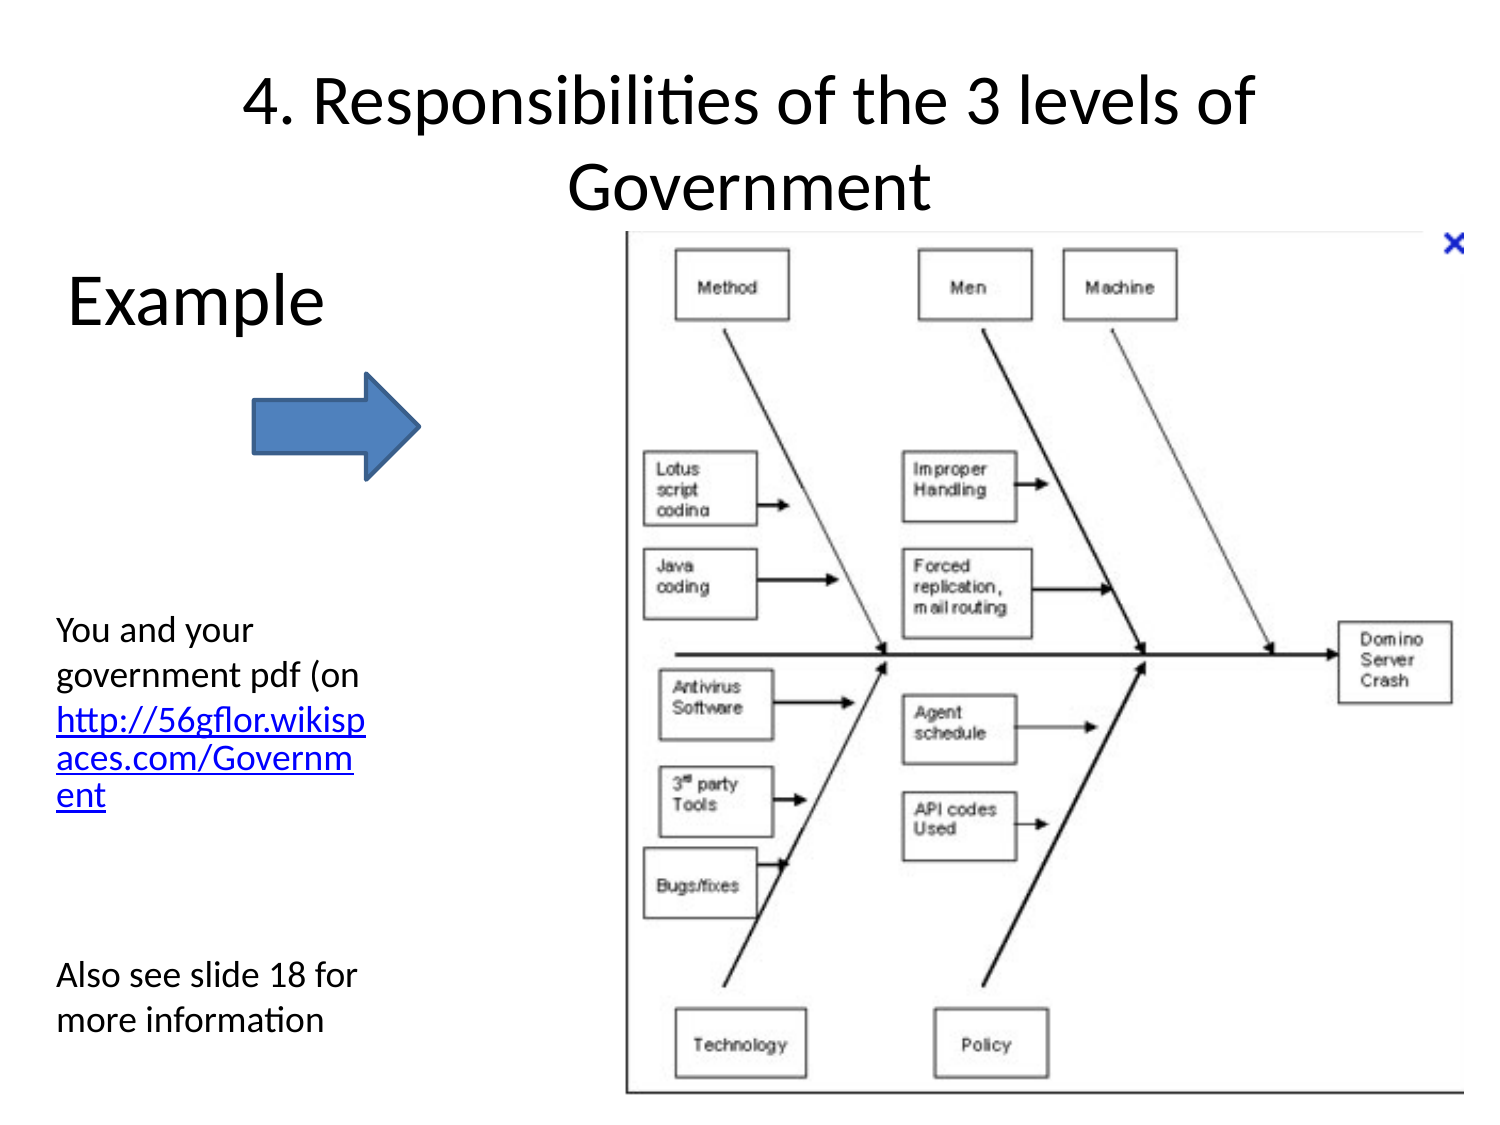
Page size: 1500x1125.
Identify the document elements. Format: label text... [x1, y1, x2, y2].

text_box [251, 371, 422, 482]
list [619, 231, 1464, 1103]
title 4. Responsibilities of the 3 levels of Government [75, 45, 1425, 233]
text_box Example [53, 243, 432, 349]
text_box You and your government pdf (on http://56gflor.wikispaces.com/Government Also see slide 18 for more information [41, 597, 384, 973]
